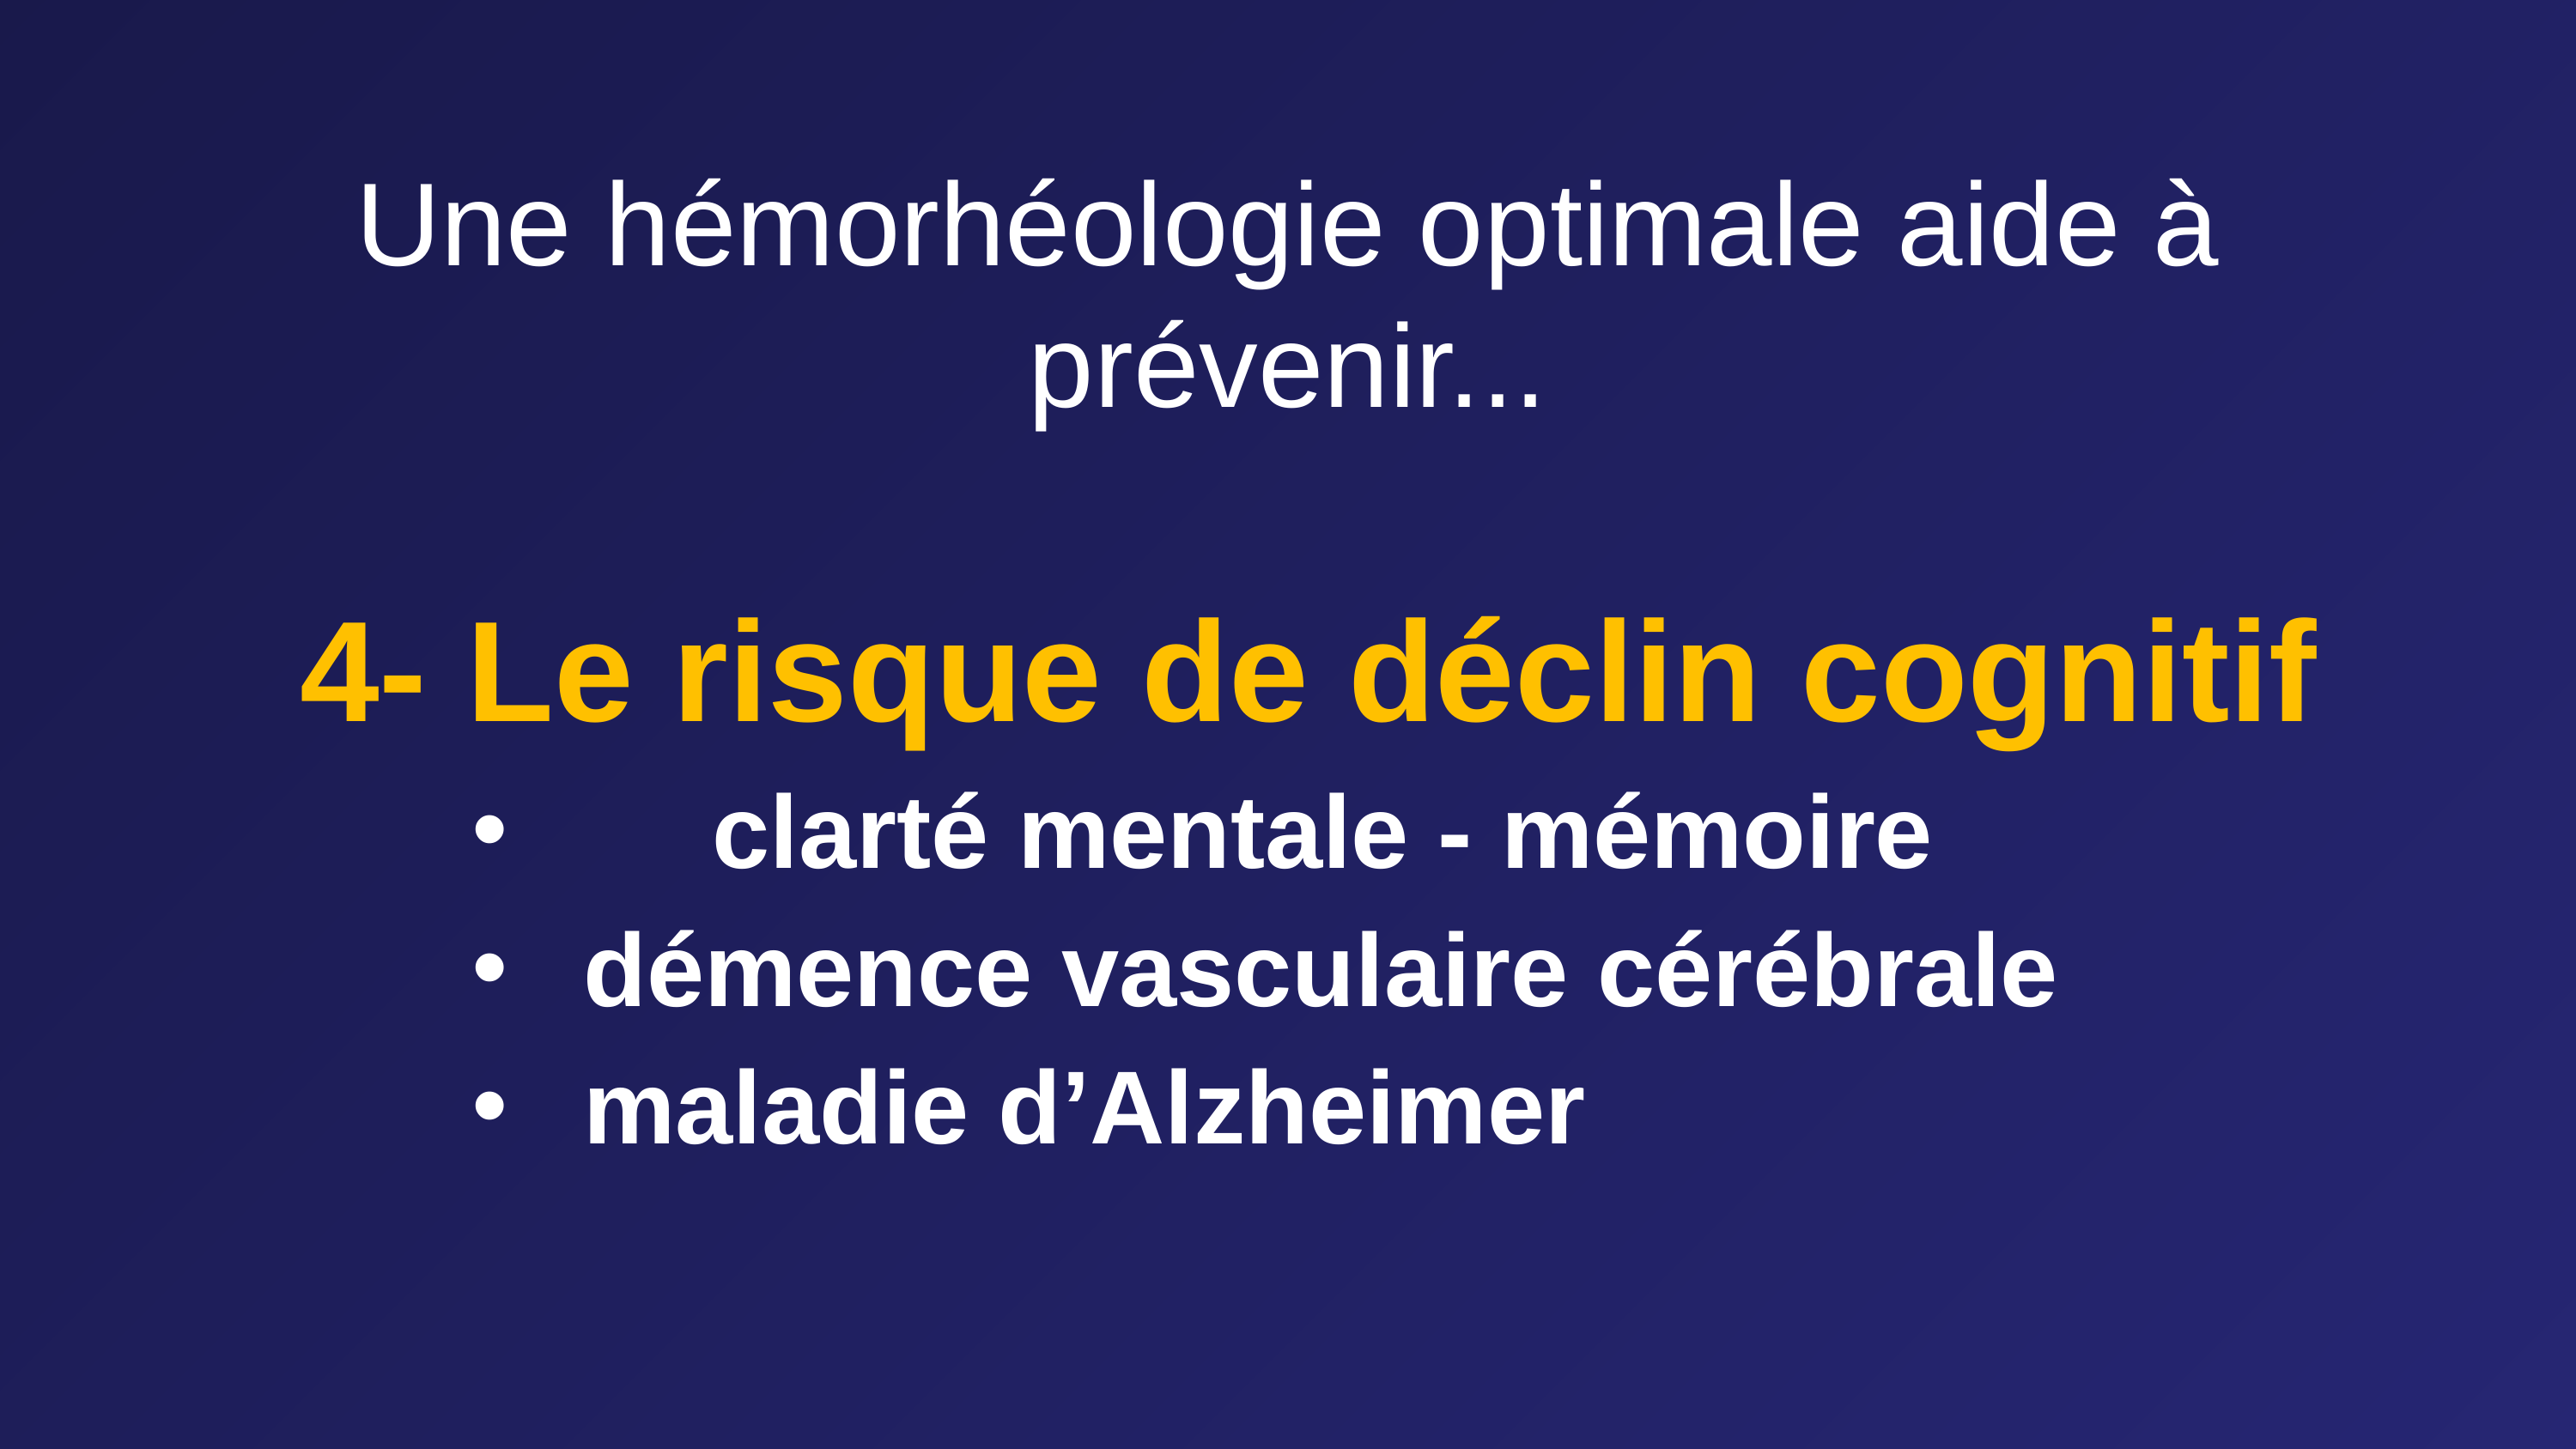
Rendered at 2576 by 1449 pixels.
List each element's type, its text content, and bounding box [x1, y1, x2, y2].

title Une hémorhéologie optimale aide à prévenir... [187, 220, 2389, 359]
list 4- Le risque de déclin cognitif clarté mentale - mémoire démence vasculaire cérébrale maladie d’Alzheimer [129, 587, 2490, 1449]
